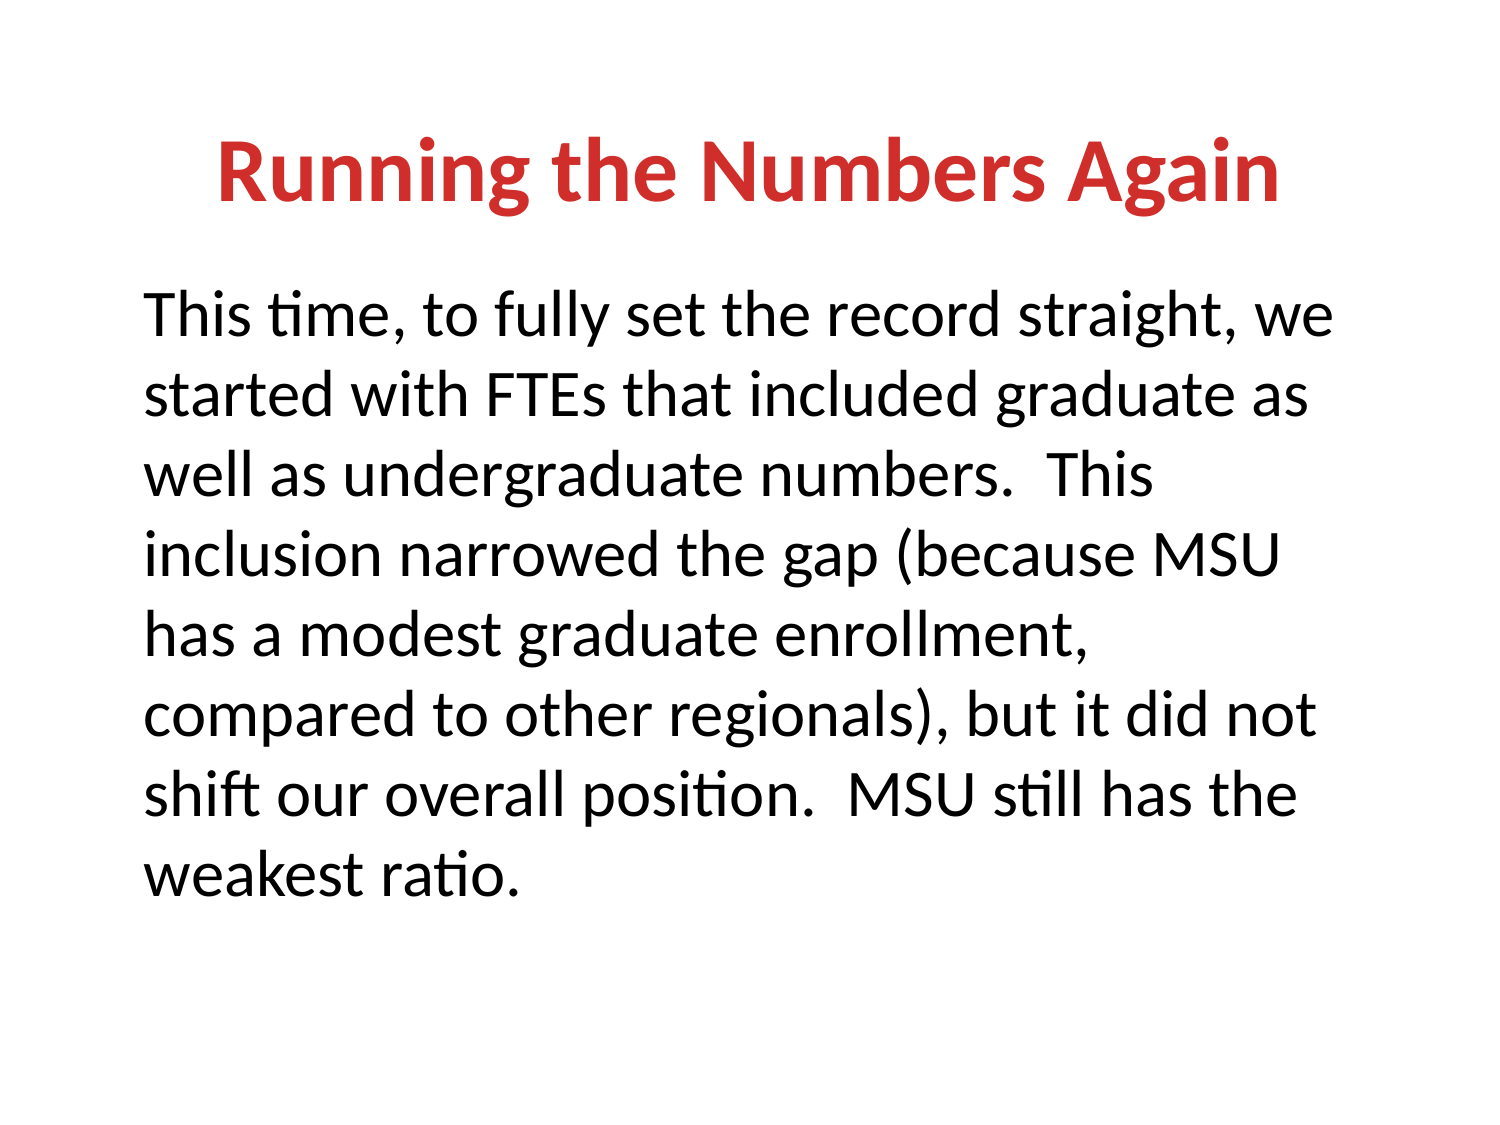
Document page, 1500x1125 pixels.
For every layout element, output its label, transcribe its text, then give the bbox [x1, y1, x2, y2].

list This time, to fully set the record straight, we started with FTEs that included graduate as well as undergraduate numbers. This inclusion narrowed the gap (because MSU has a modest graduate enrollment, compared to other regionals), but it did not shift our overall position. MSU still has the weakest ratio. [128, 262, 1363, 1005]
title Running the Numbers Again [75, 71, 1425, 259]
